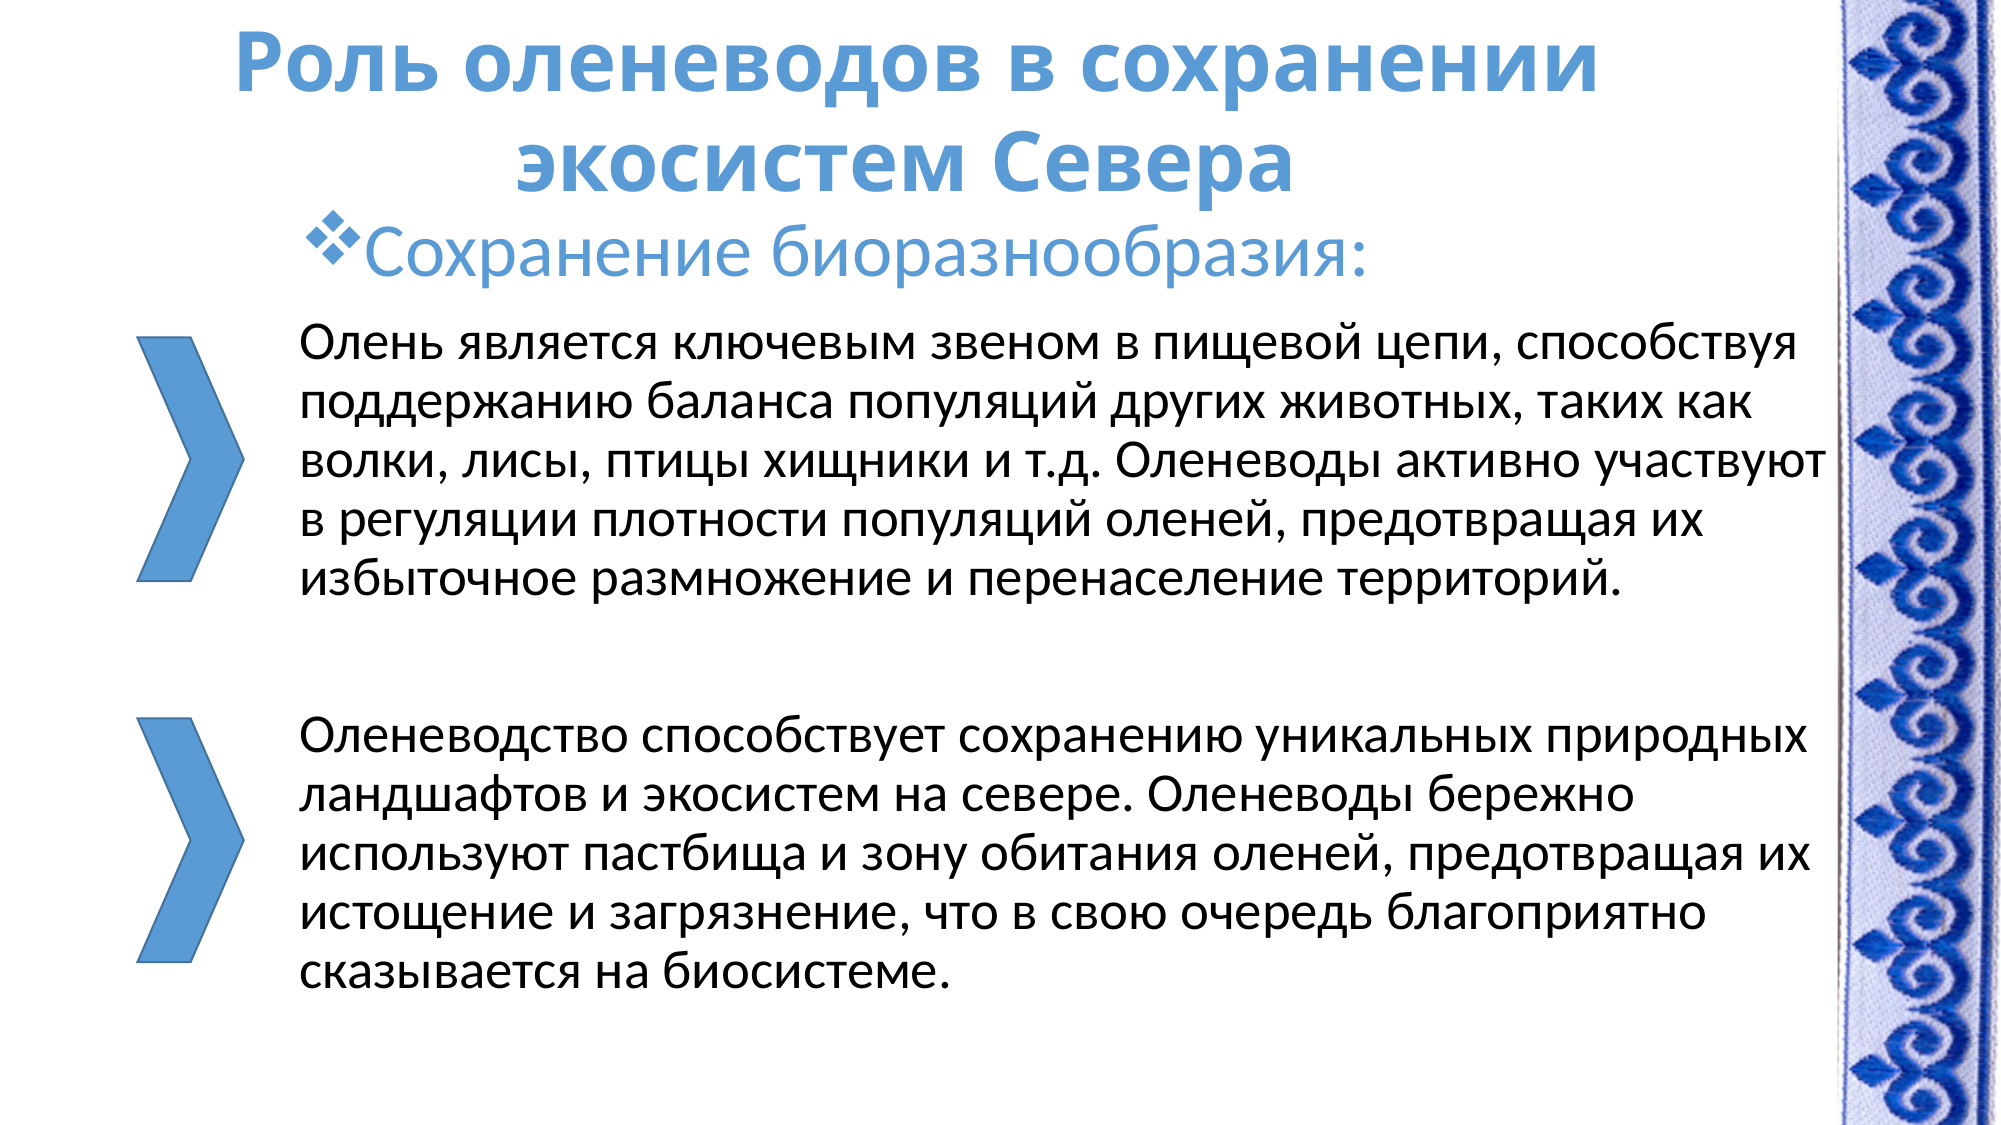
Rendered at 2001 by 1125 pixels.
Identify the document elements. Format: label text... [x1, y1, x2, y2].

text_box [135, 717, 245, 964]
text_box [135, 336, 245, 583]
list Сохранение биоразнообразия: Олень является ключевым звеном в пищевой цепи, способствуя поддержанию баланса популяций других животных, таких как волки, лисы, птицы хищники и т.д. Оленеводы активно участвуют в регуляции плотности популяций оленей, предотвращая их избыточное размножение и перенаселение территорий. Оленеводство способствует сохранению уникальных природных ландшафтов и экосистем на севере. Оленеводы бережно используют пастбища и зону обитания оленей, предотвращая их истощение и загрязнение, что в свою очередь благоприятно сказывается на биосистеме. [284, 203, 1837, 1029]
title Роль оленеводов в сохранении экосистем Севера [65, 27, 1769, 189]
picture [1271, 0, 2001, 1125]
